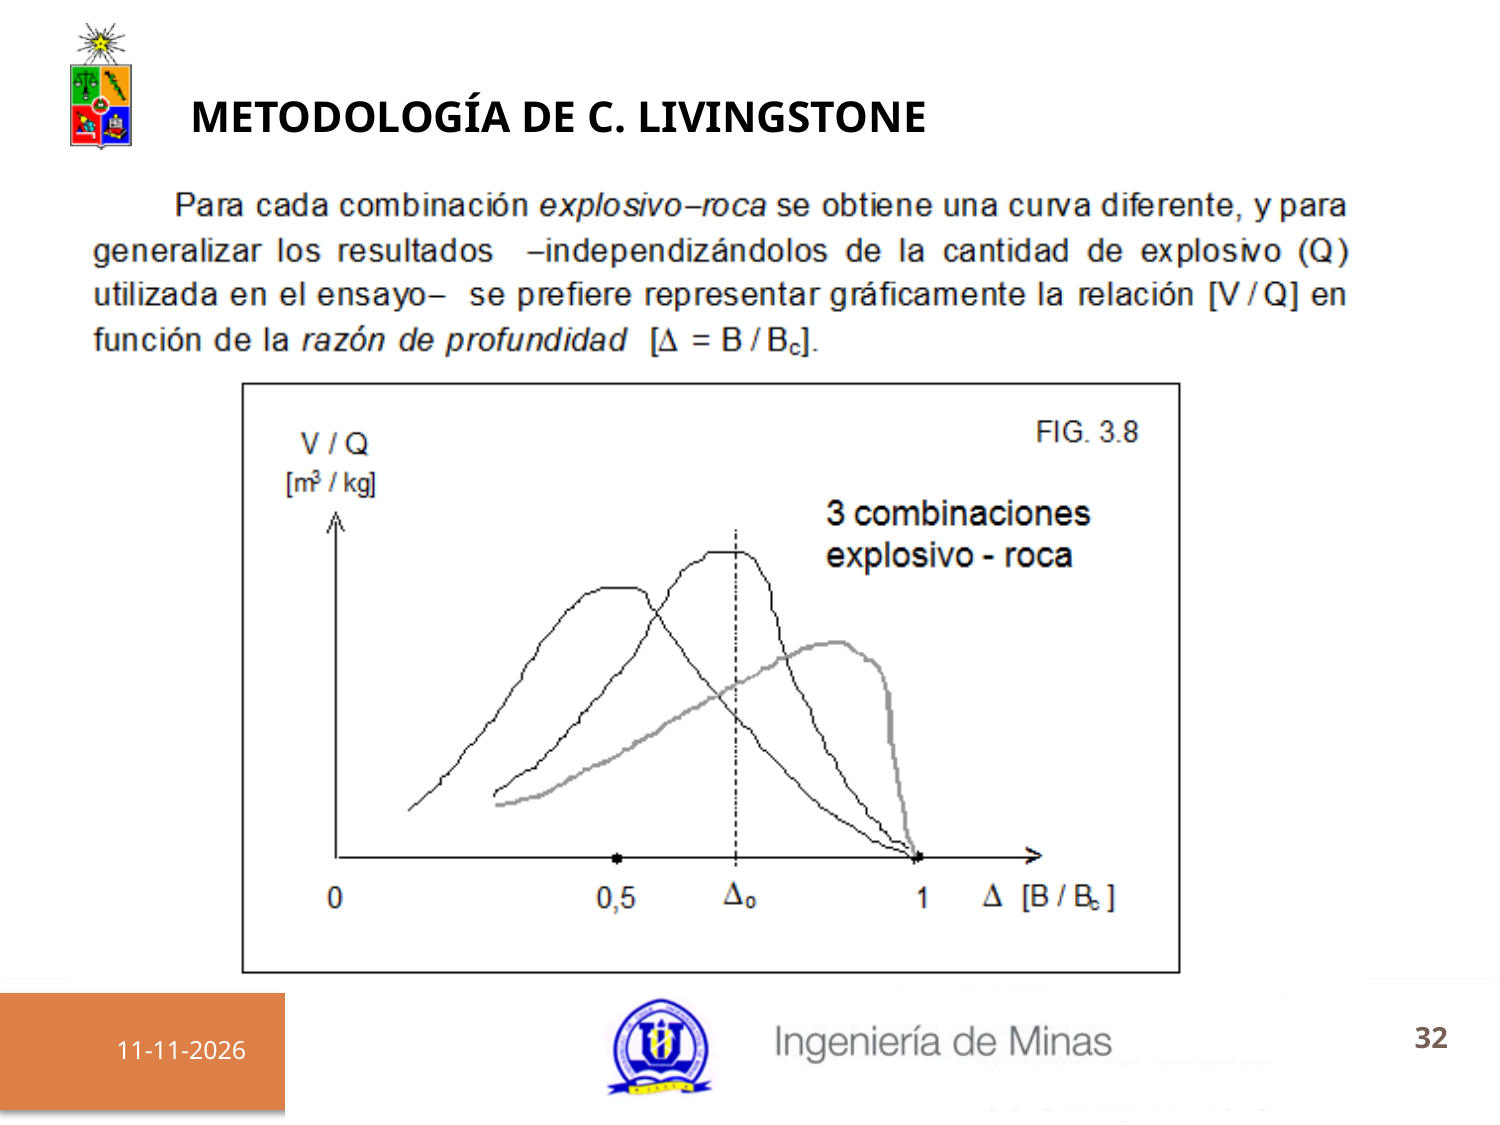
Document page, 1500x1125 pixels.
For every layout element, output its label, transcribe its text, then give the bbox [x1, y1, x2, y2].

picture [70, 175, 1500, 1125]
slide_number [12, 995, 279, 1108]
text_box Metodología de c. livingstone [175, 81, 1266, 148]
picture [69, 23, 132, 151]
